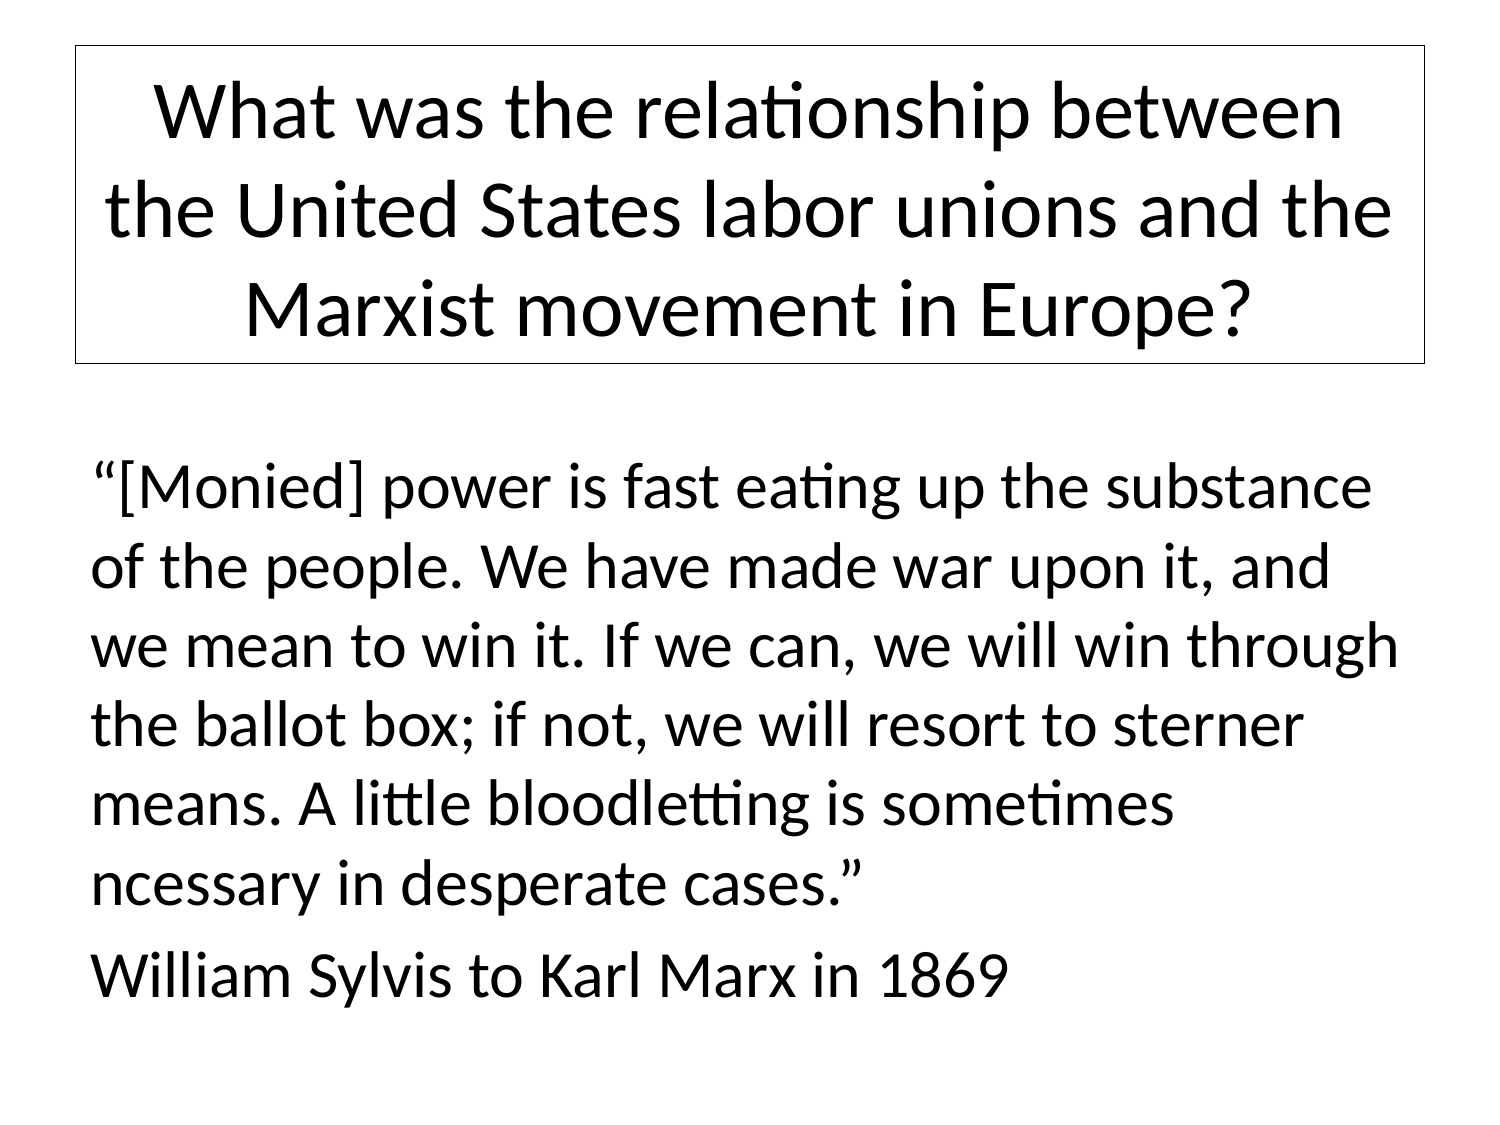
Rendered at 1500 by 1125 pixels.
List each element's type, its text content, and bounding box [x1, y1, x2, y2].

list “[Monied] power is fast eating up the substance of the people. We have made war upon it, and we mean to win it. If we can, we will win through the ballot box; if not, we will resort to sterner means. A little bloodletting is sometimes ncessary in desperate cases.” William Sylvis to Karl Marx in 1869 [75, 435, 1425, 1021]
title What was the relationship between the United States labor unions and the Marxist movement in Europe? [75, 45, 1425, 364]
